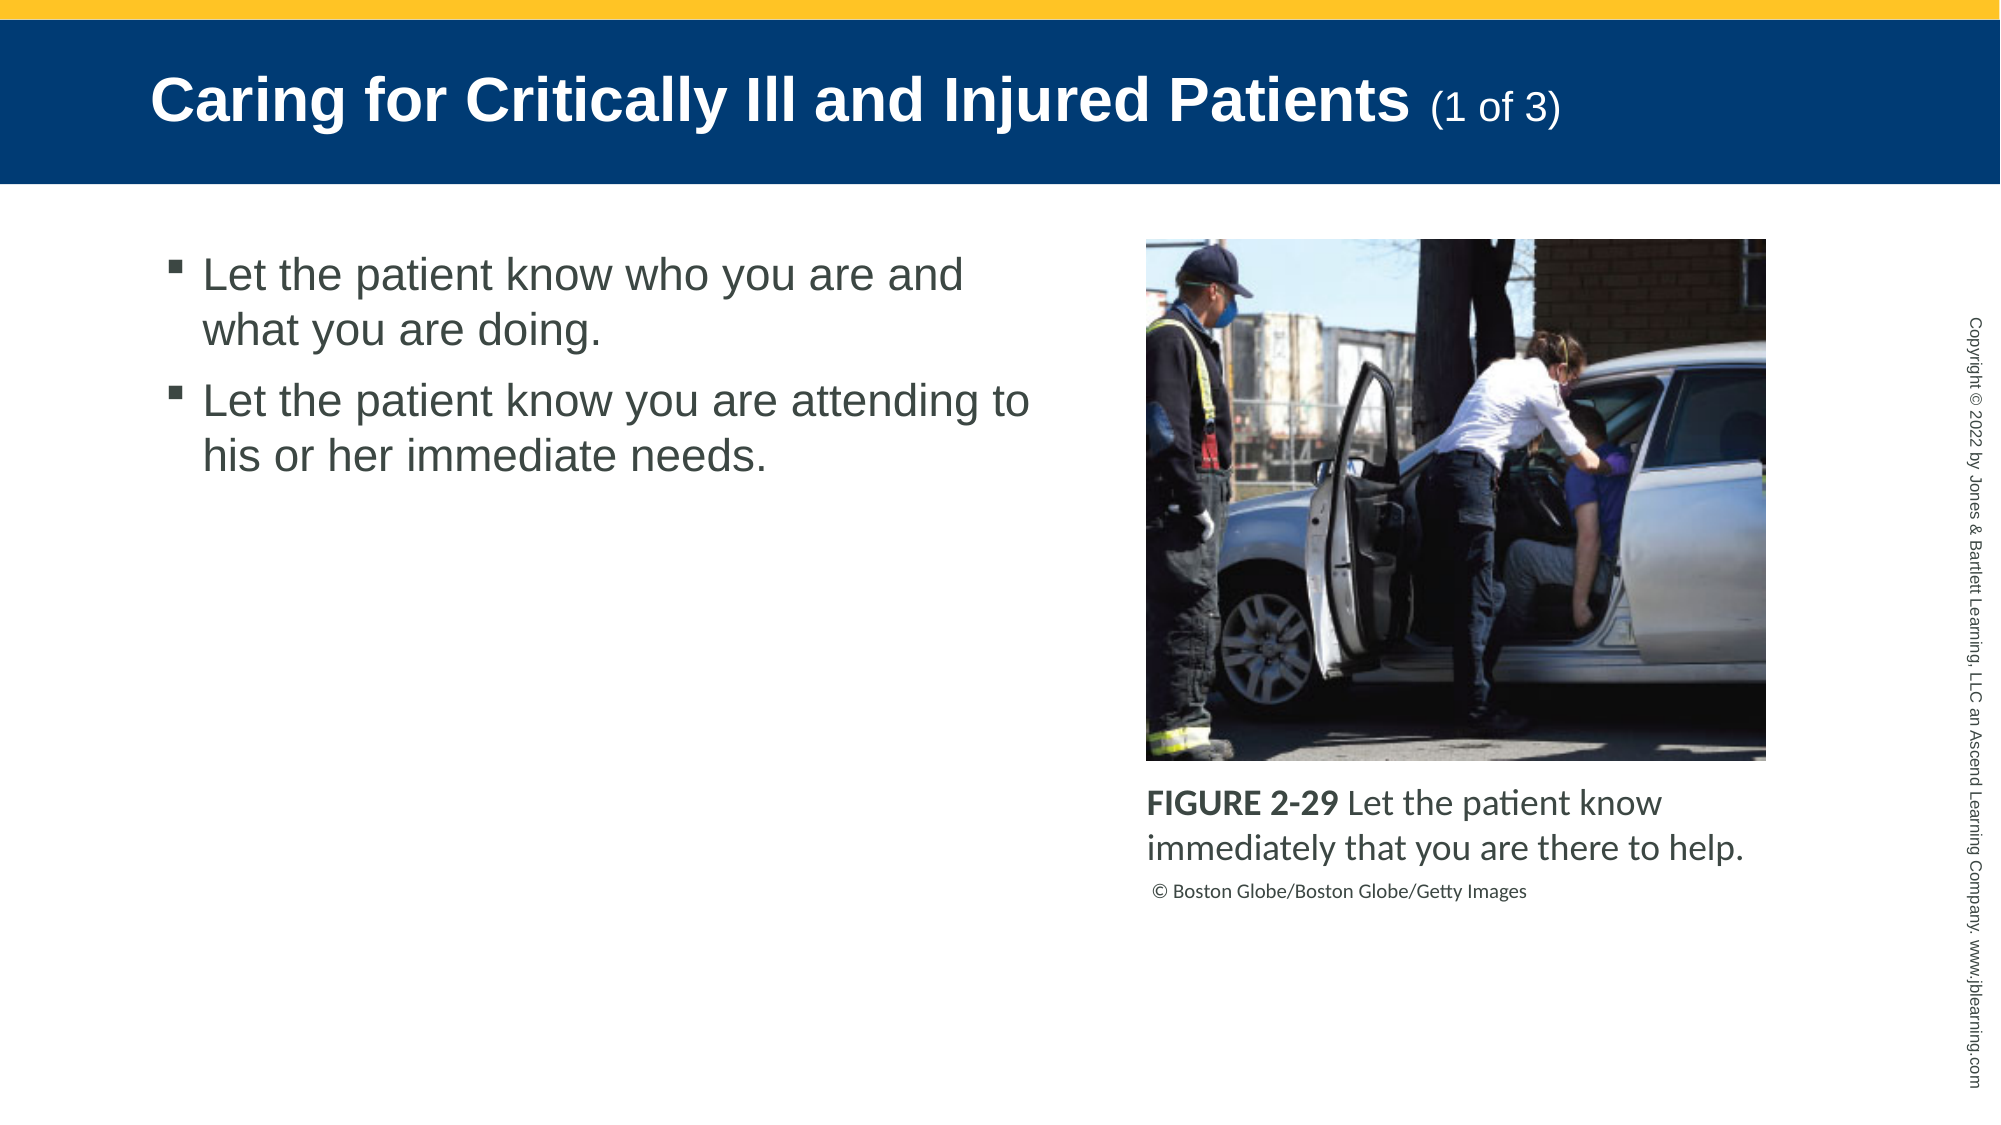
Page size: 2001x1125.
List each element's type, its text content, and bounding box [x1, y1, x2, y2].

text_box © Boston Globe/Boston Globe/Getty Images [1136, 870, 1547, 911]
text_box FIGURE 2-29 Let the patient know immediately that you are there to help. [1132, 771, 1775, 876]
list Let the patient know who you are and what you are doing. Let the patient know you are attending to his or her immediate needs. [150, 237, 1067, 1025]
title Caring for Critically Ill and Injured Patients (1 of 3) [0, 19, 2000, 185]
picture [1145, 239, 1766, 761]
